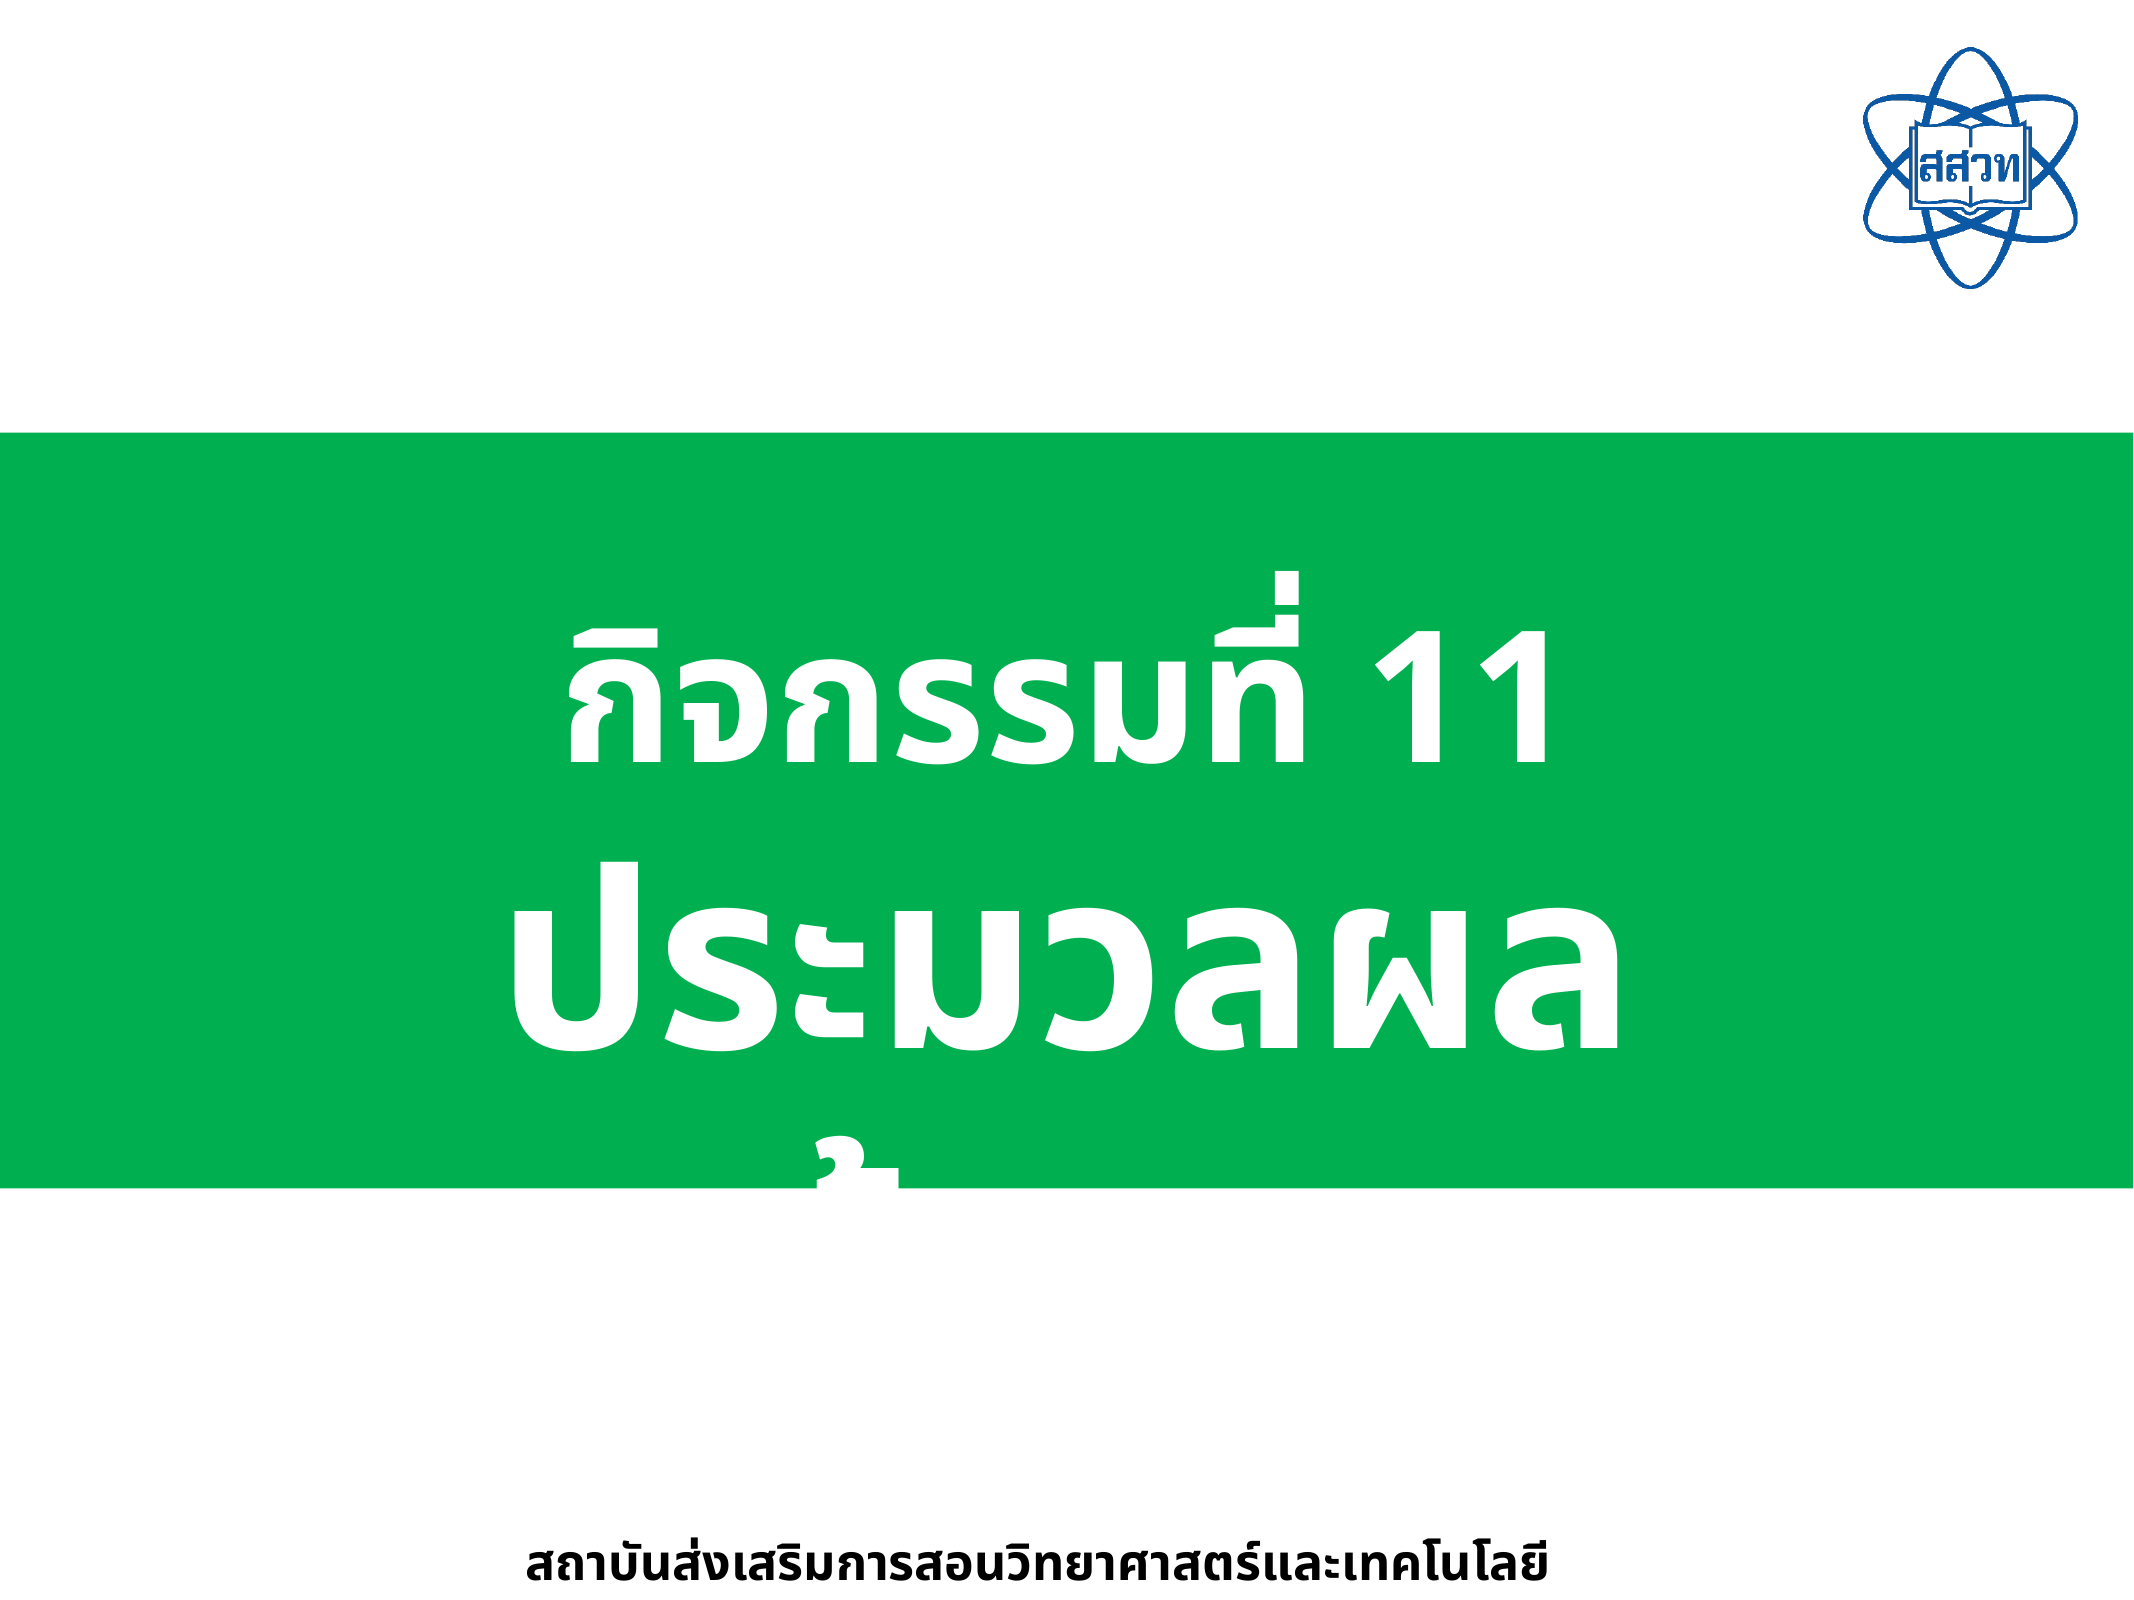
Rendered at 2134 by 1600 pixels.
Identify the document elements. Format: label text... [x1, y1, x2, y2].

text_box กิจกรรมที่ 11 ประมวลผลข้อมูล [208, 571, 1925, 967]
text_box สถาบันส่งเสริมการสอนวิทยาศาสตร์และเทคโนโลยี [74, 1522, 2002, 1589]
picture [1862, 46, 2079, 290]
text_box [0, 432, 2134, 1189]
